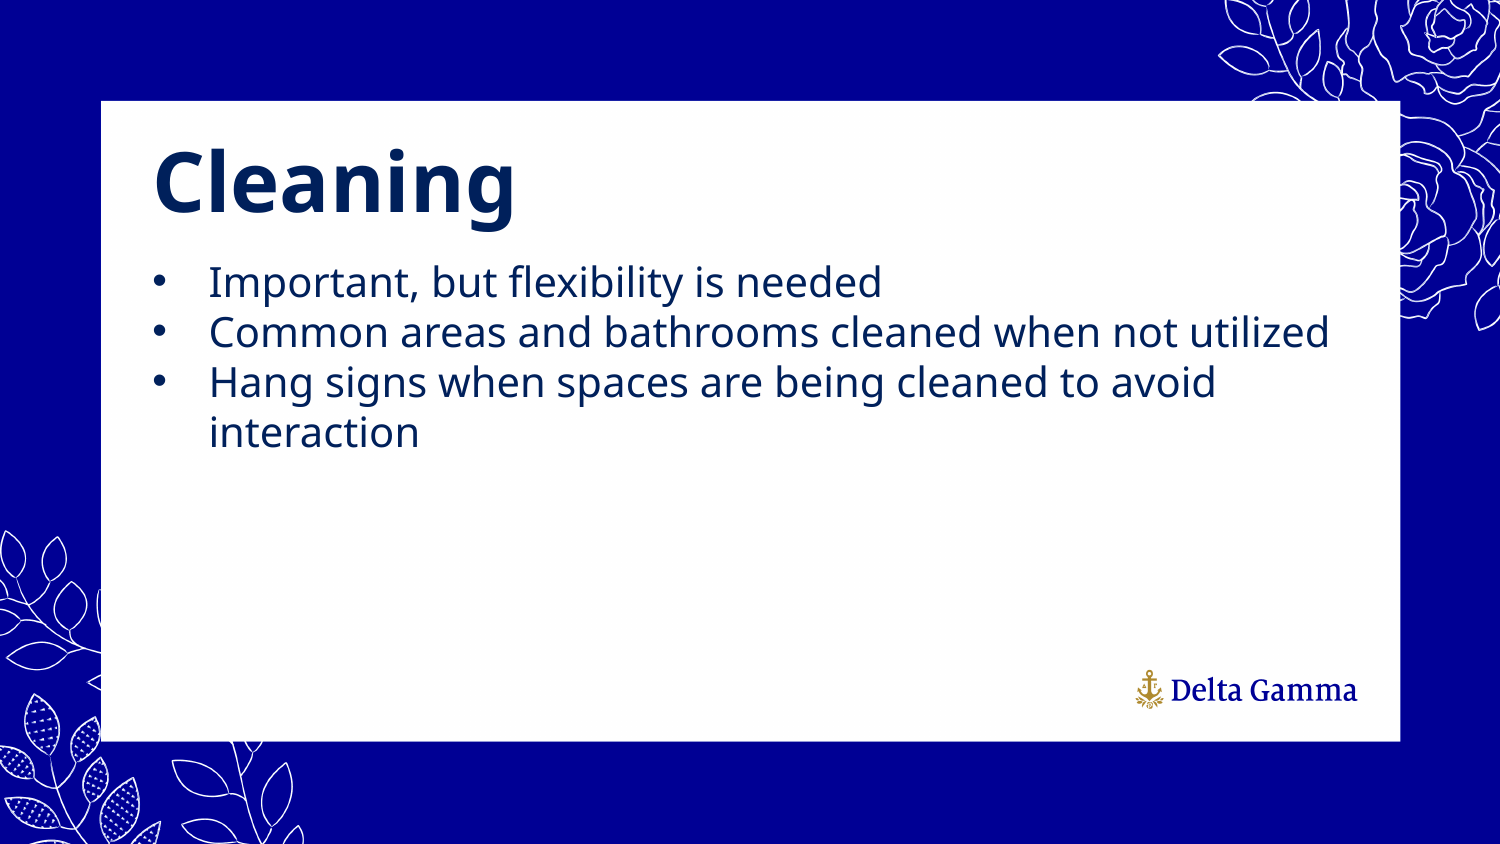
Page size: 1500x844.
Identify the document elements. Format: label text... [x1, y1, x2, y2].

picture [0, 0, 1500, 844]
text_box Important, but flexibility is needed Common areas and bathrooms cleaned when not utilized Hang signs when spaces are being cleaned to avoid interaction [137, 248, 1363, 463]
text_box Cleaning [137, 121, 1300, 237]
